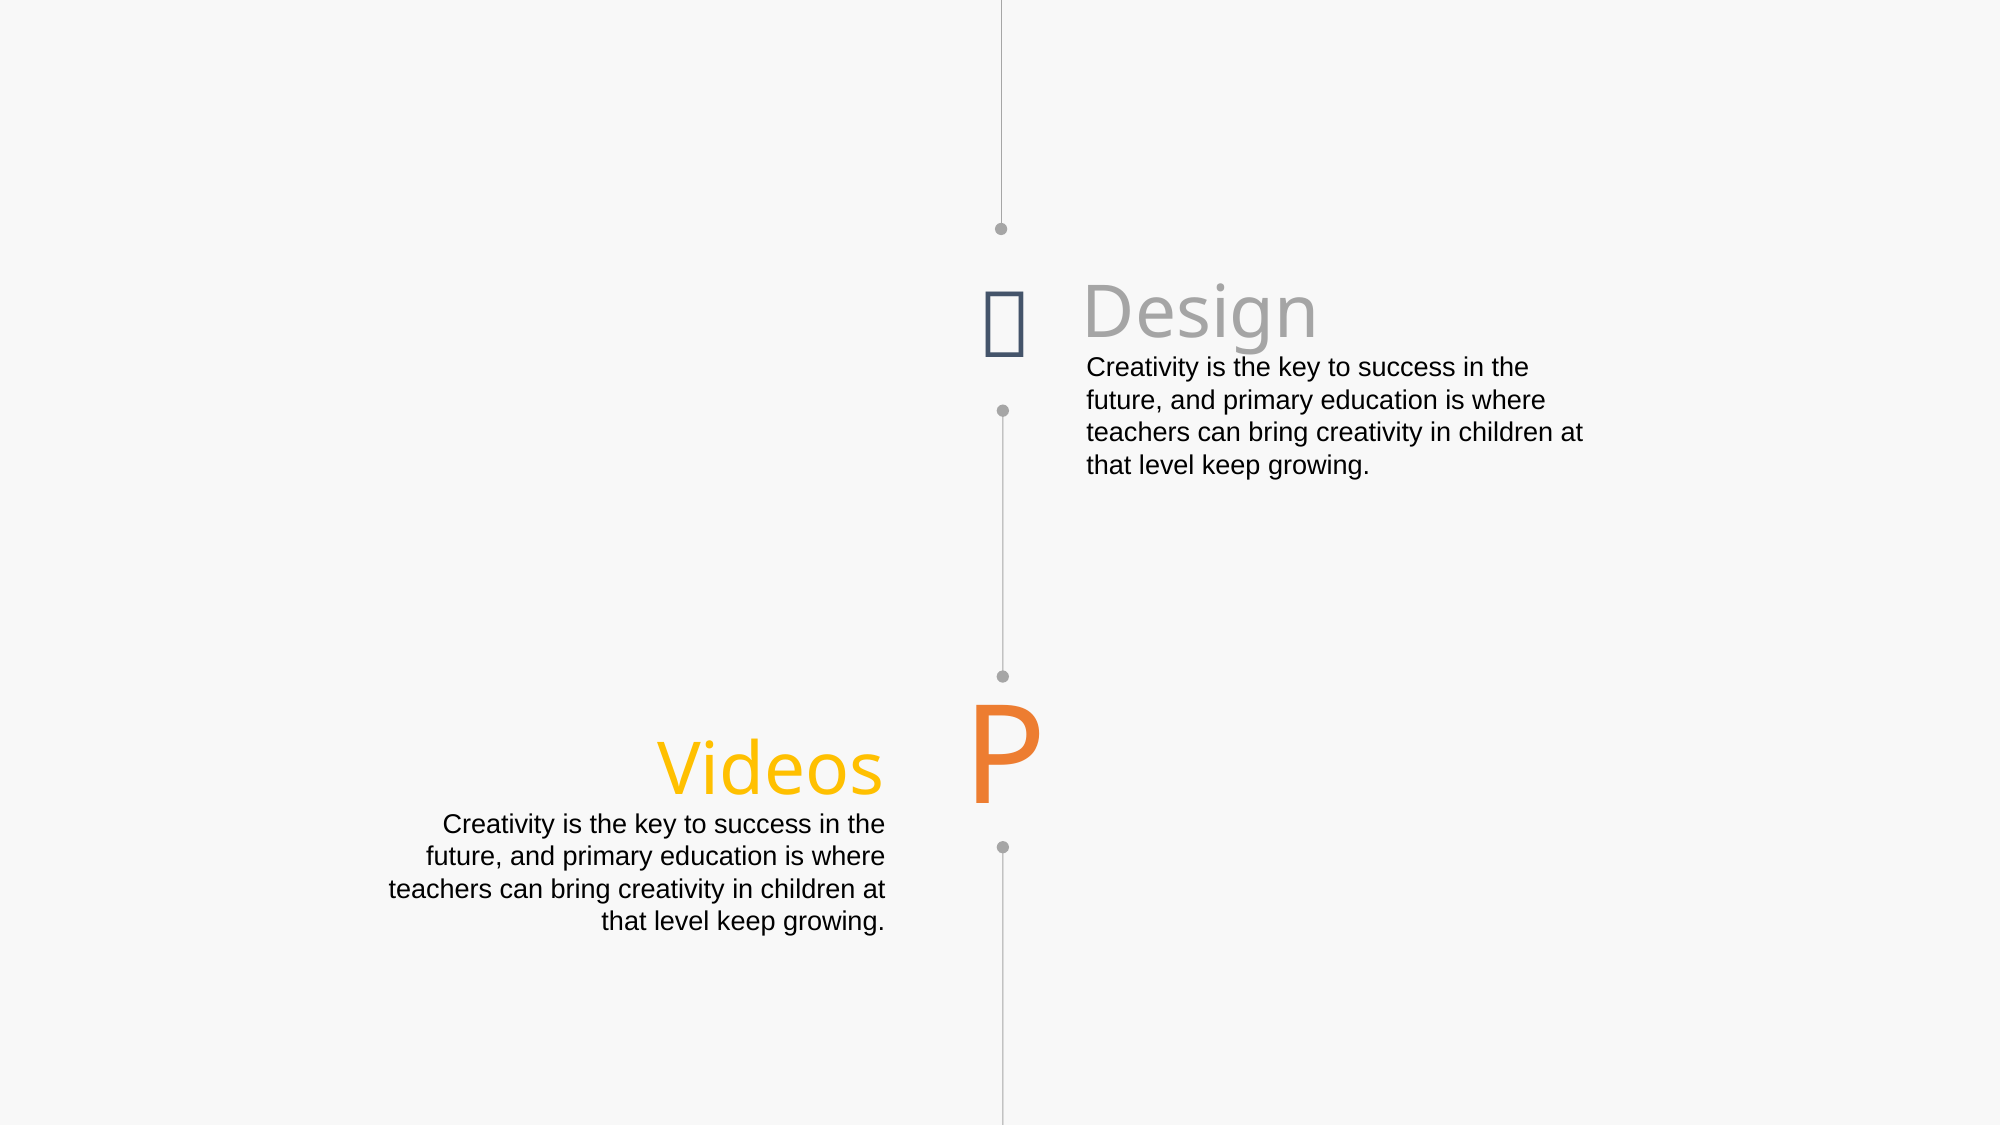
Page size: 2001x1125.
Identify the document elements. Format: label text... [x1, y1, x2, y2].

text_box  [962, 258, 1048, 384]
text_box Creativity is the key to success in the future, and primary education is where teachers can bring creativity in children at that level keep growing. [364, 814, 900, 953]
text_box Creativity is the key to success in the future, and primary education is where teachers can bring creativity in children at that level keep growing. [1071, 357, 1608, 503]
text_box Design [1066, 259, 1759, 357]
text_box Videos [269, 716, 900, 814]
text_box P [948, 658, 1062, 838]
